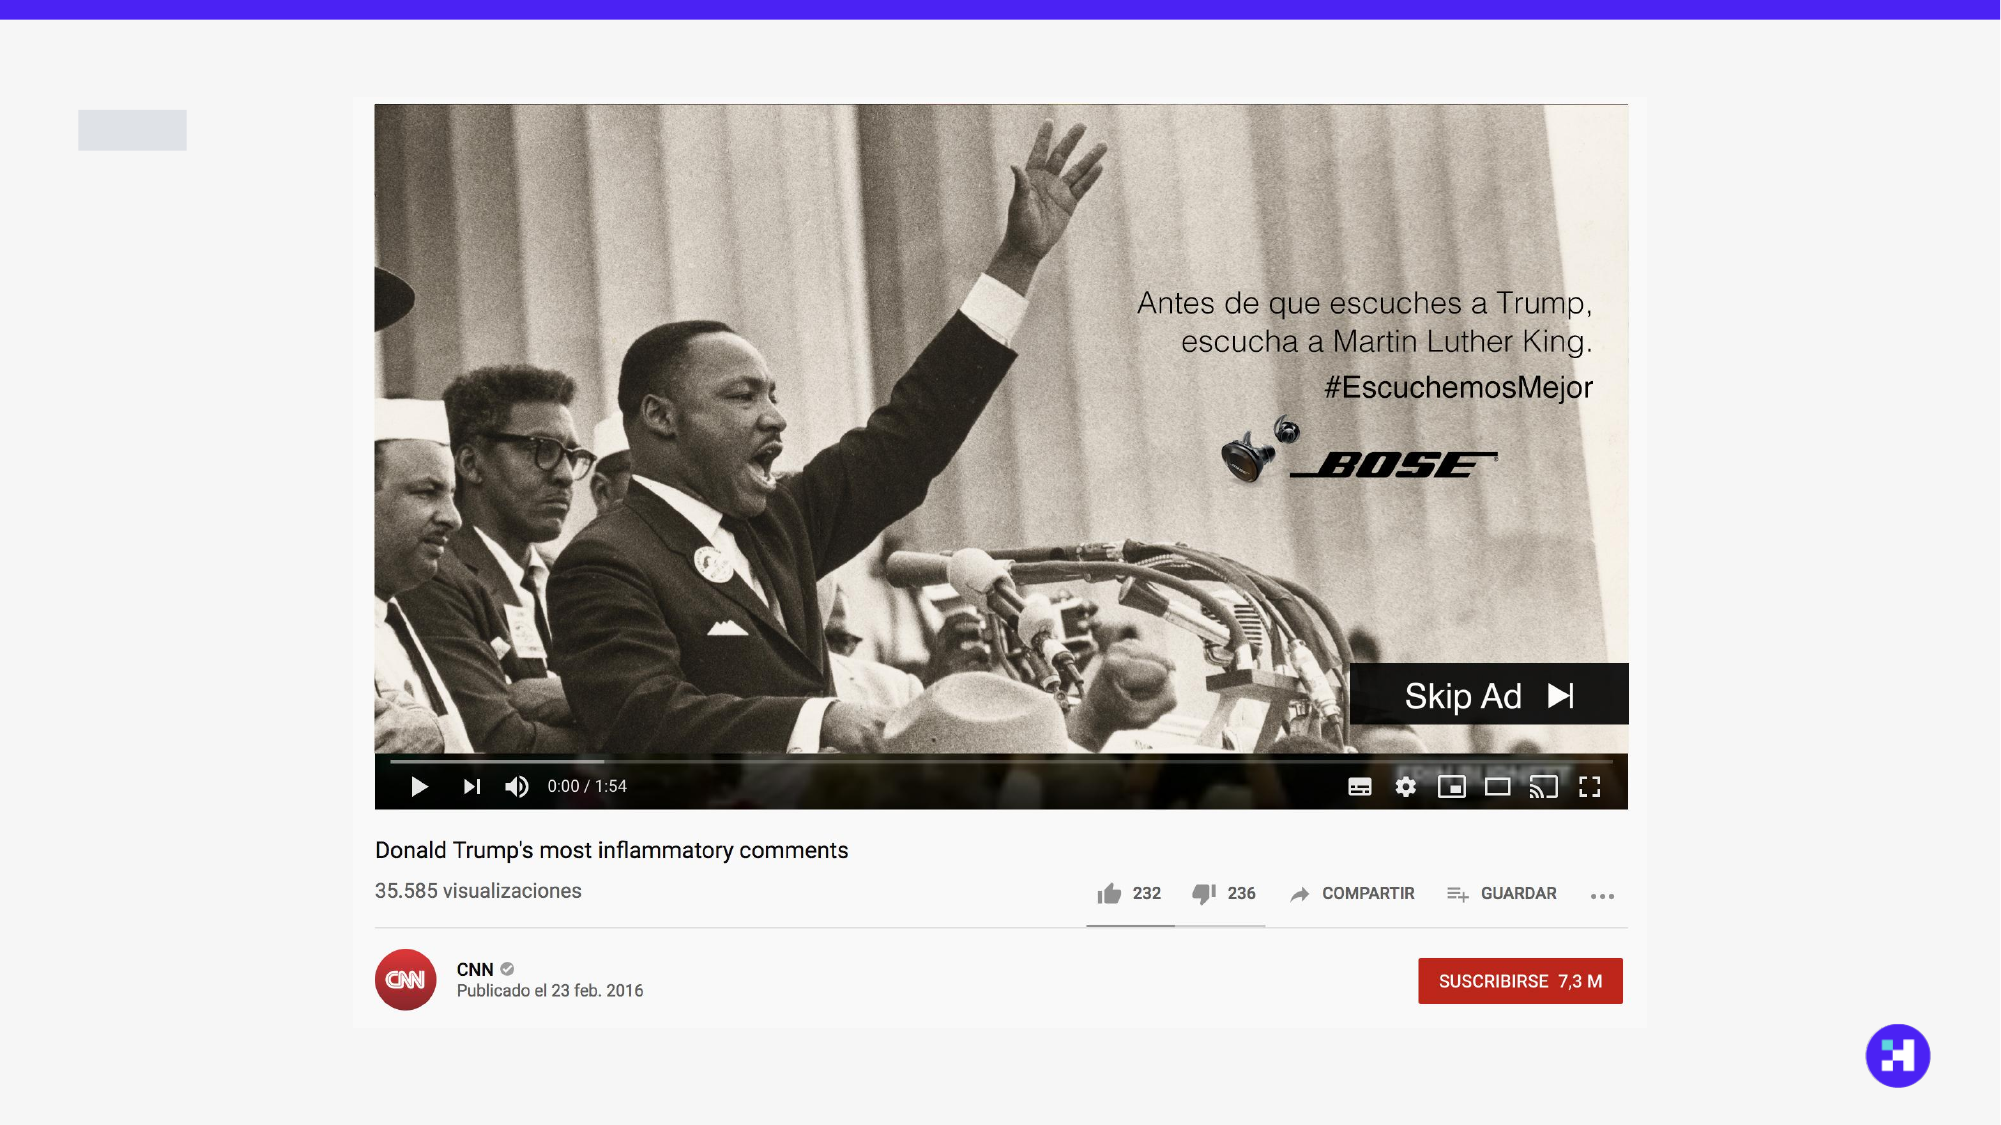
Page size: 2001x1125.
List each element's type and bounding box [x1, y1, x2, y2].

picture [353, 97, 1647, 1028]
picture [1853, 1015, 1940, 1095]
